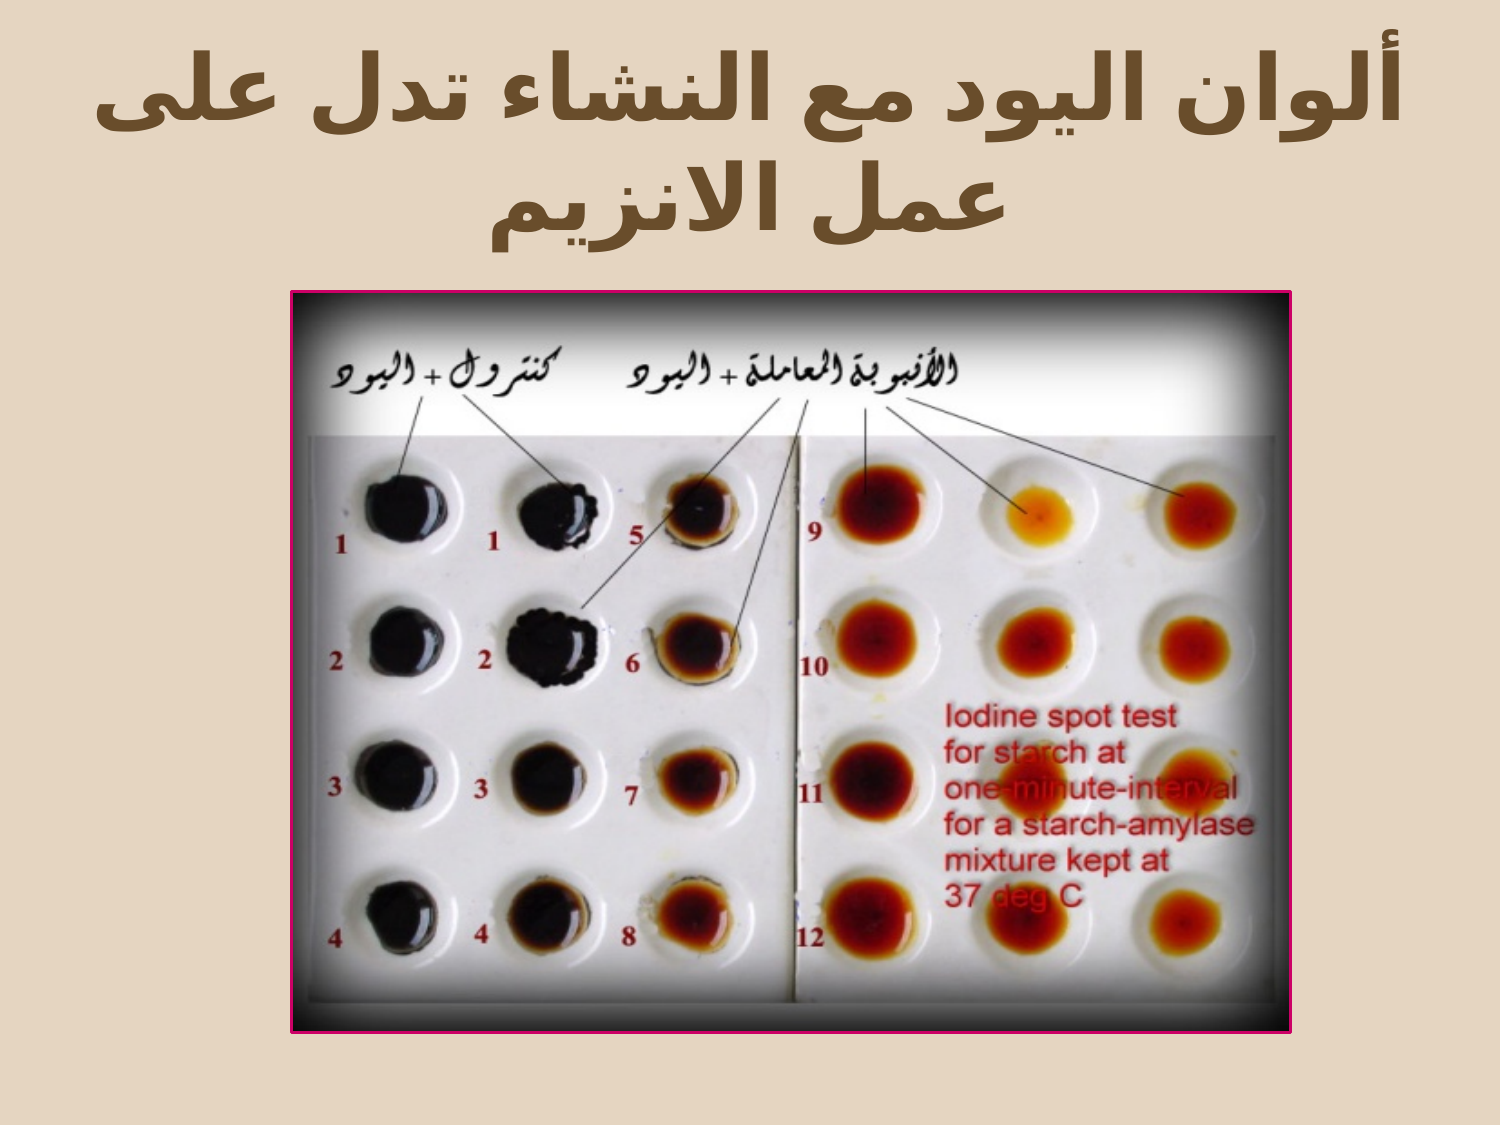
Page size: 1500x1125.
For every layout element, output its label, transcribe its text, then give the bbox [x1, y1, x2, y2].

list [292, 292, 1290, 1032]
title ألوان اليود مع النشاء تدل على عمل الانزيم [75, 45, 1425, 233]
